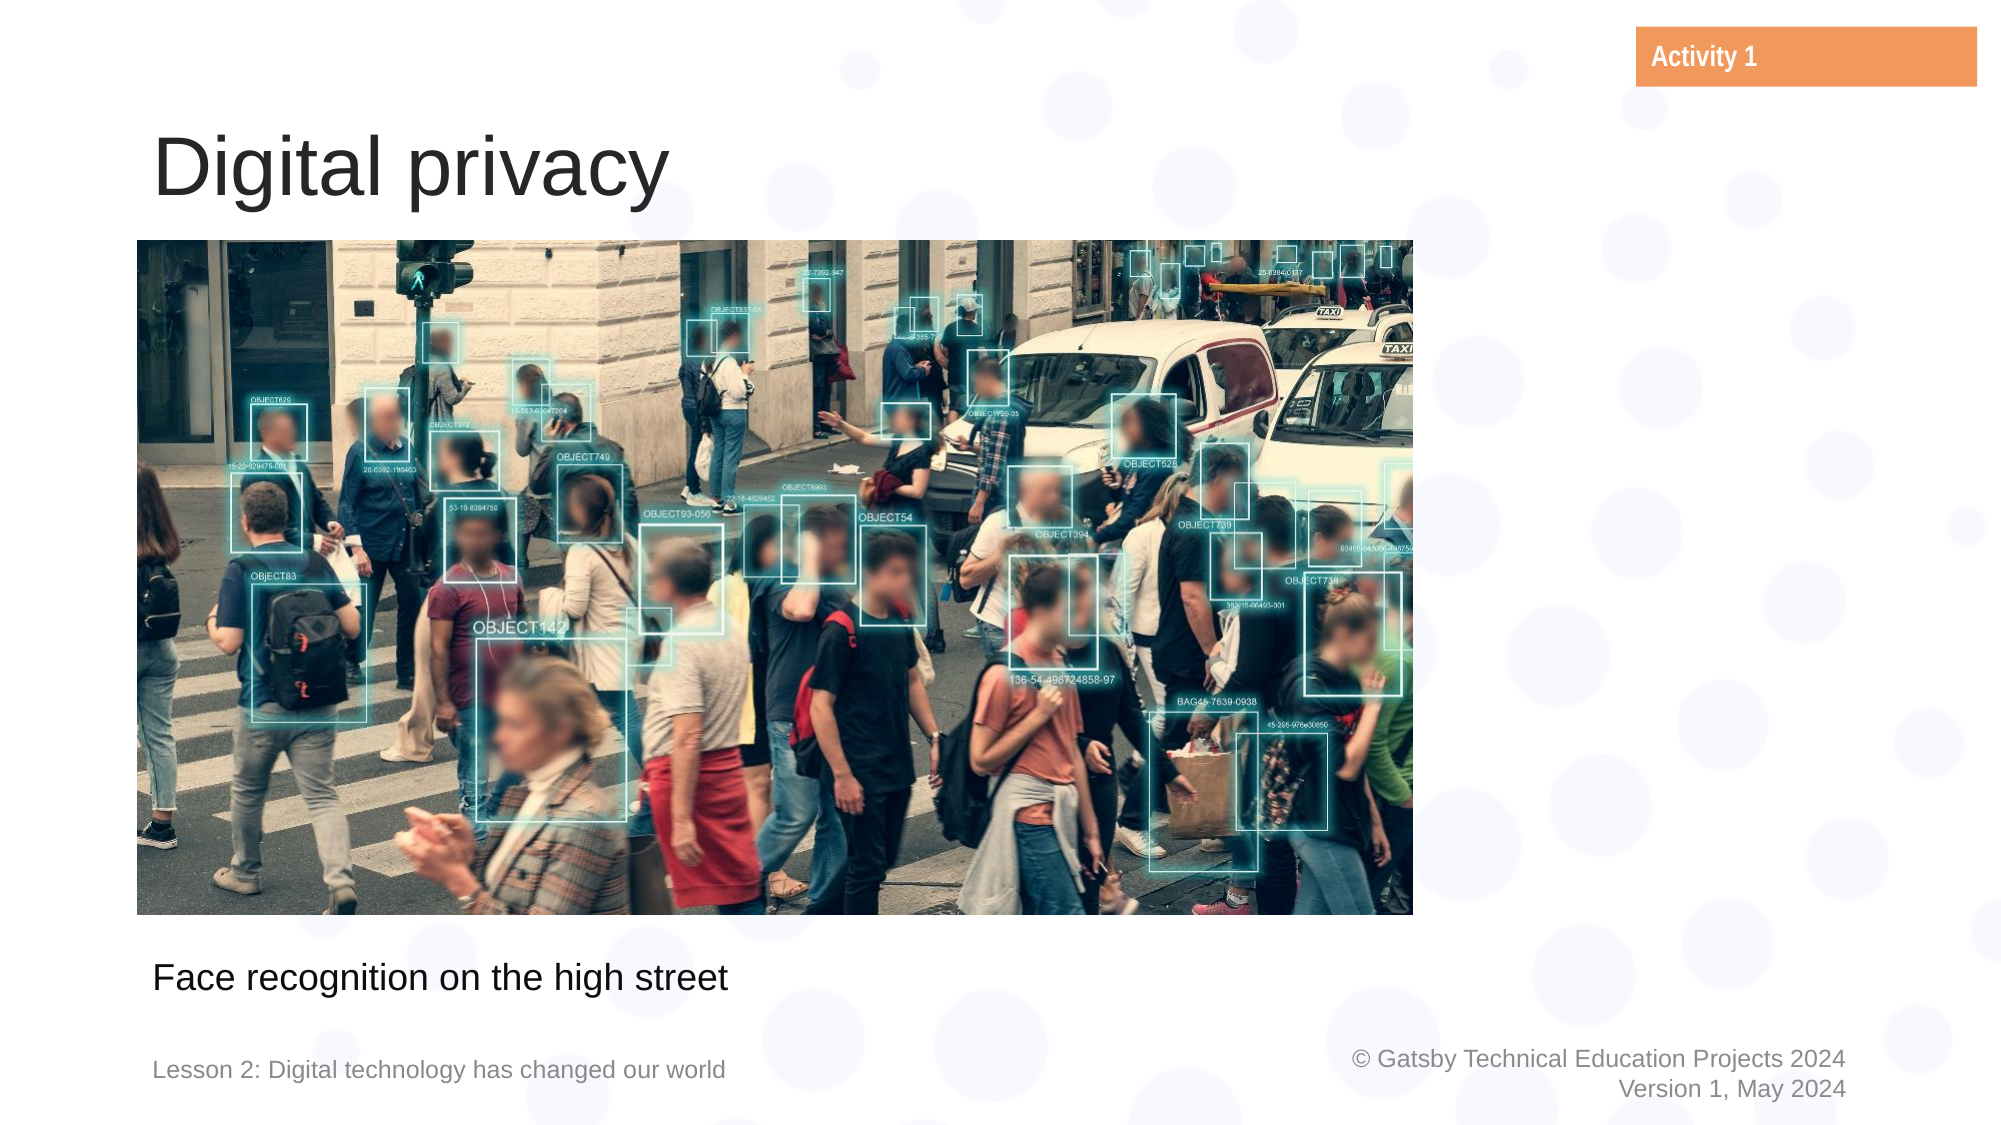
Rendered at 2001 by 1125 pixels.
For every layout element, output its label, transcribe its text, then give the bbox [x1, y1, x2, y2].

list Activity 1 [1636, 26, 1978, 87]
list Face recognition on the high street [137, 942, 1863, 1014]
list Lesson 2: Digital technology has changed our world [137, 1031, 1024, 1103]
title Digital privacy [137, 59, 1863, 278]
picture [137, 240, 1413, 915]
